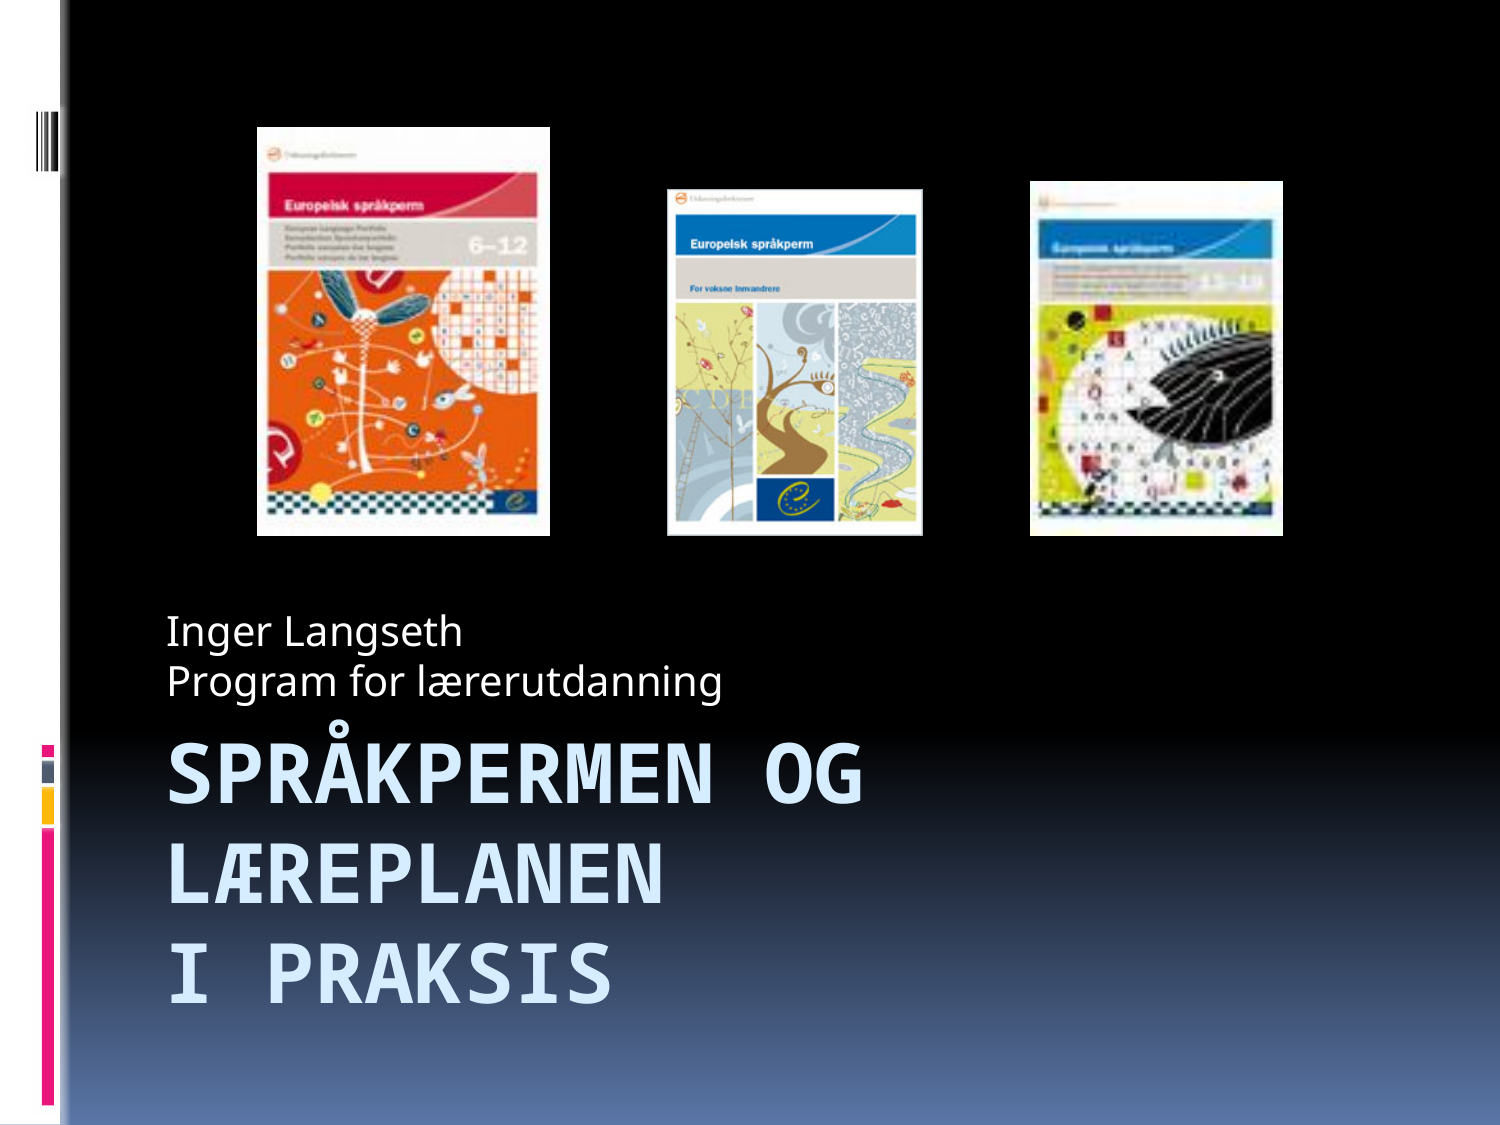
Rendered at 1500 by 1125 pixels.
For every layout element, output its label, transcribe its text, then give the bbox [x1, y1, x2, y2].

title Språkpermen og læreplanen i praksis [150, 713, 1425, 1037]
picture [257, 126, 550, 536]
picture [666, 189, 923, 536]
picture [1029, 181, 1283, 536]
subtitle Inger Langseth Program for lærerutdanning [150, 464, 1425, 713]
